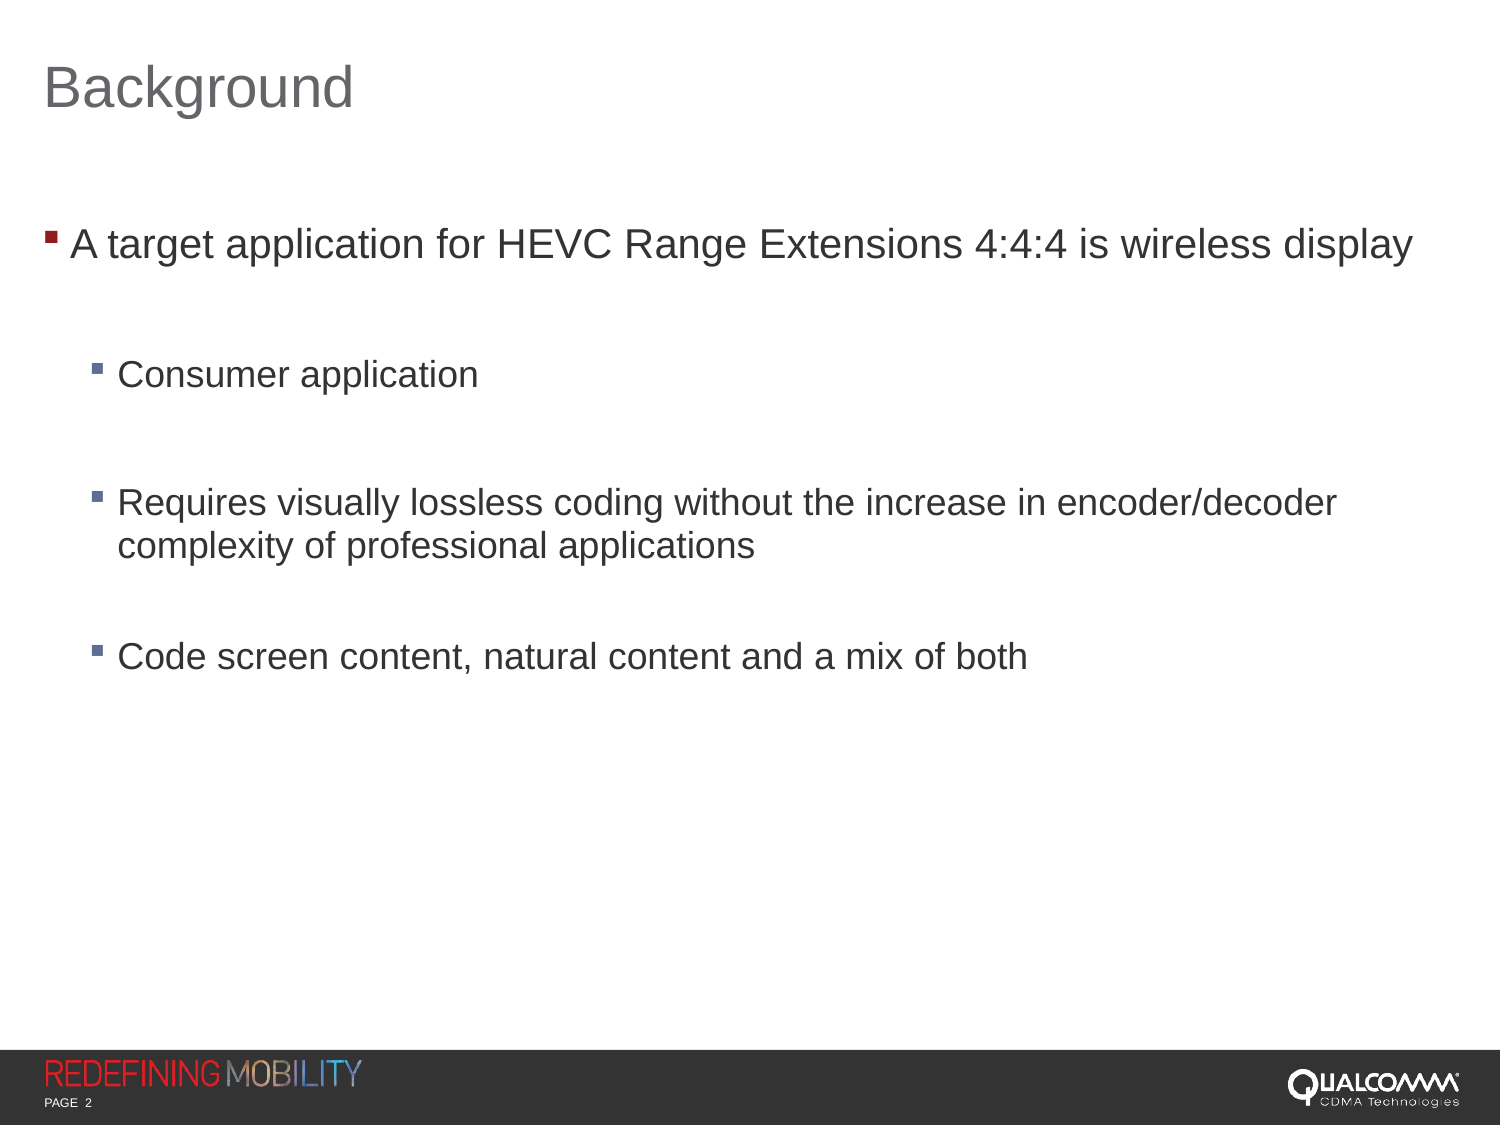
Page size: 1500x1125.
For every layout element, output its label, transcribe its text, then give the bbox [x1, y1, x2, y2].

picture [1278, 1058, 1478, 1114]
list A target application for HEVC Range Extensions 4:4:4 is wireless display Consumer application Requires visually lossless coding without the increase in encoder/decoder complexity of professional applications Code screen content, natural content and a mix of both [26, 148, 1457, 1021]
picture [30, 1048, 372, 1099]
title Background [28, 44, 1462, 138]
